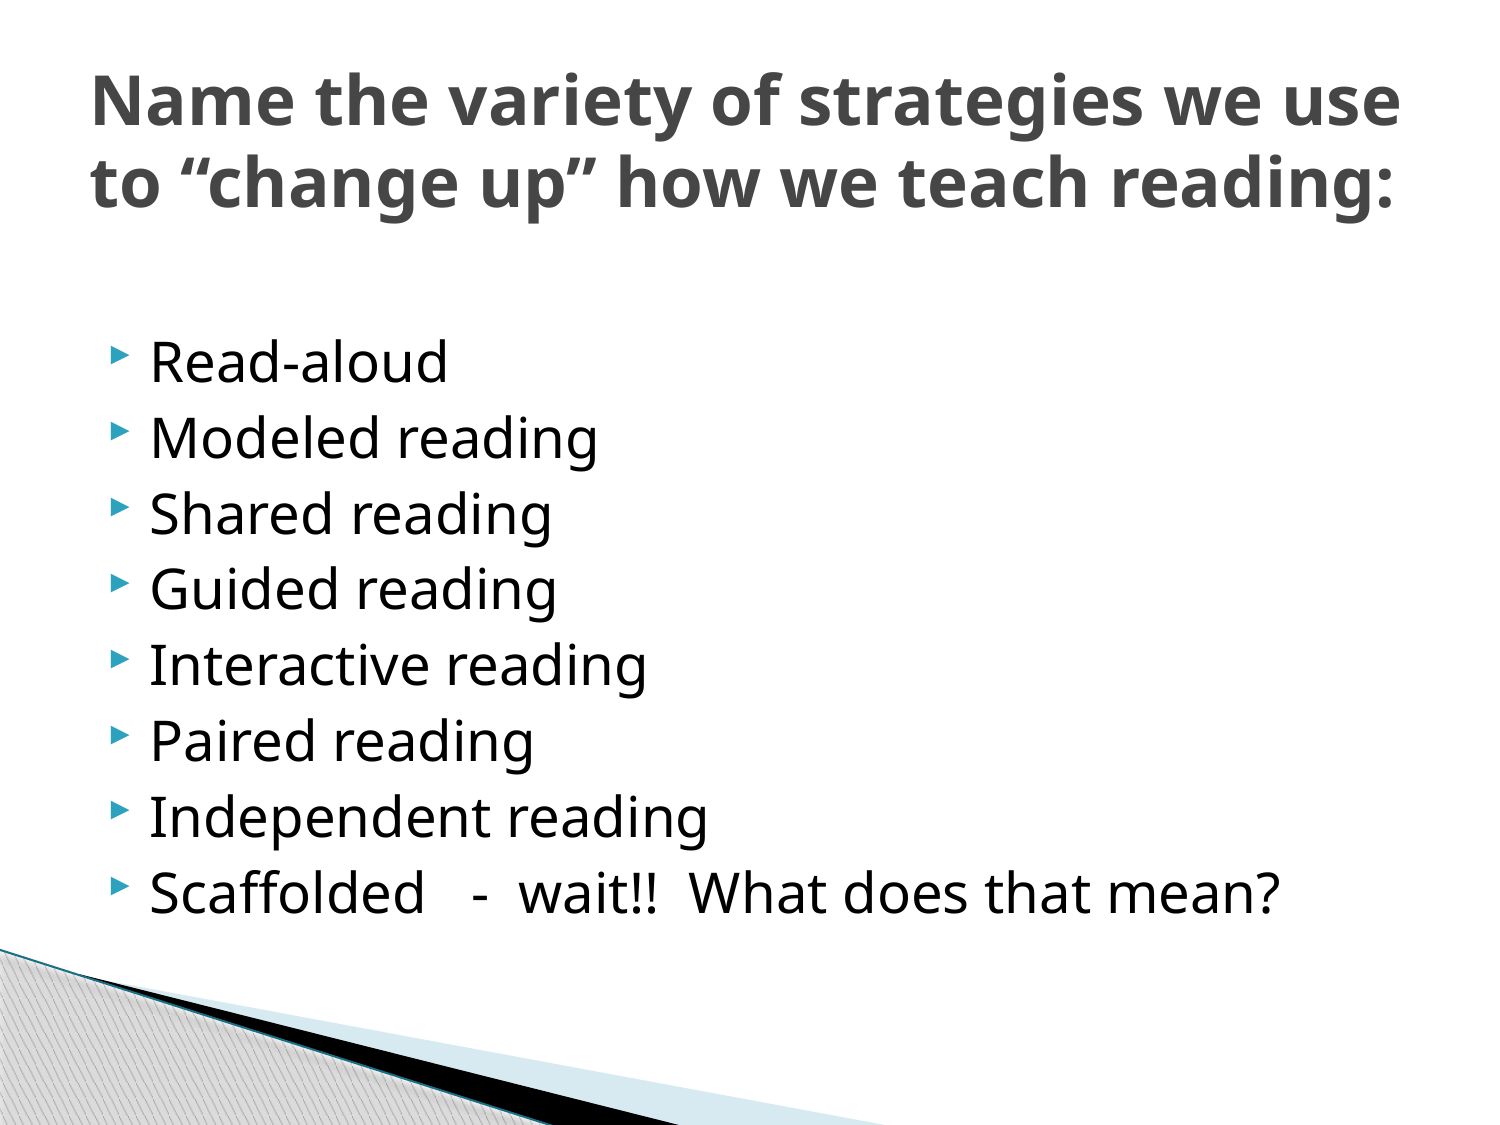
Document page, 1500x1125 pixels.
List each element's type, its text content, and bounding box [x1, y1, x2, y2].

list Read-aloud Modeled reading Shared reading Guided reading Interactive reading Paired reading Independent reading Scaffolded - wait!! What does that mean? [75, 243, 1425, 986]
title Name the variety of strategies we use to “change up” how we teach reading: [75, 45, 1425, 233]
